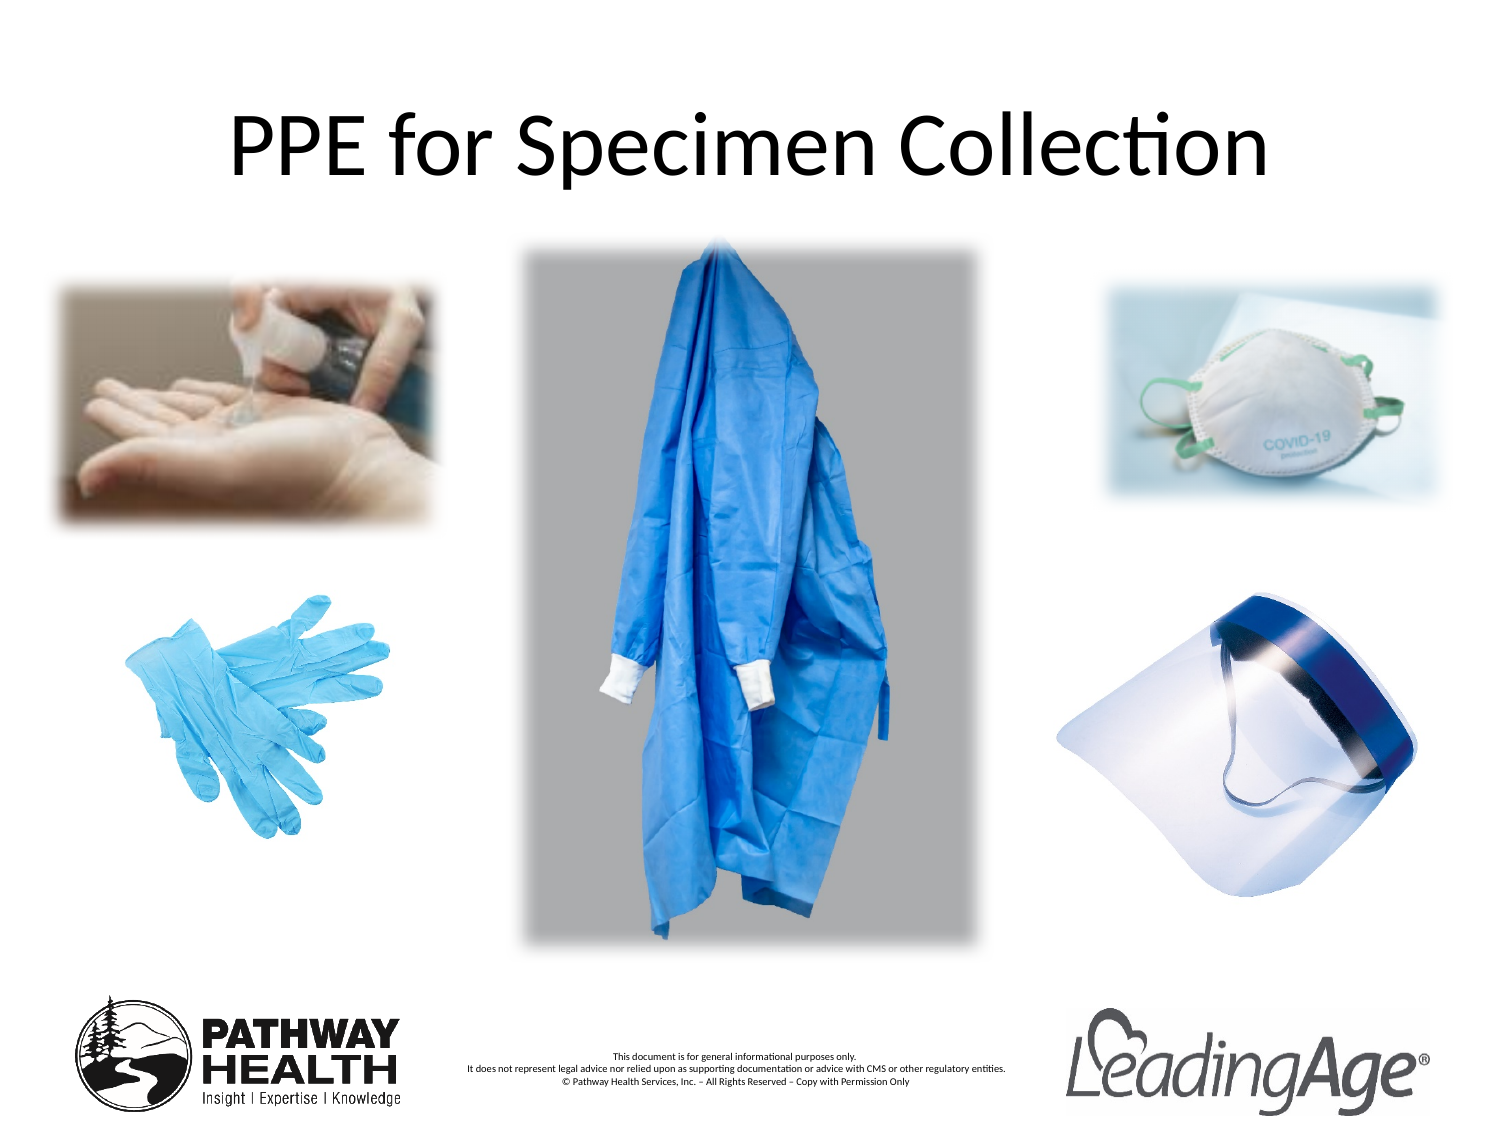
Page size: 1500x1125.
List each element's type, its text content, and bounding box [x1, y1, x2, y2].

title PPE for Specimen Collection [75, 45, 1425, 233]
picture [1020, 556, 1454, 932]
picture [1089, 269, 1454, 513]
picture [42, 269, 449, 541]
picture [75, 995, 400, 1112]
picture [1066, 1008, 1430, 1116]
picture [99, 557, 419, 868]
picture [506, 232, 994, 963]
